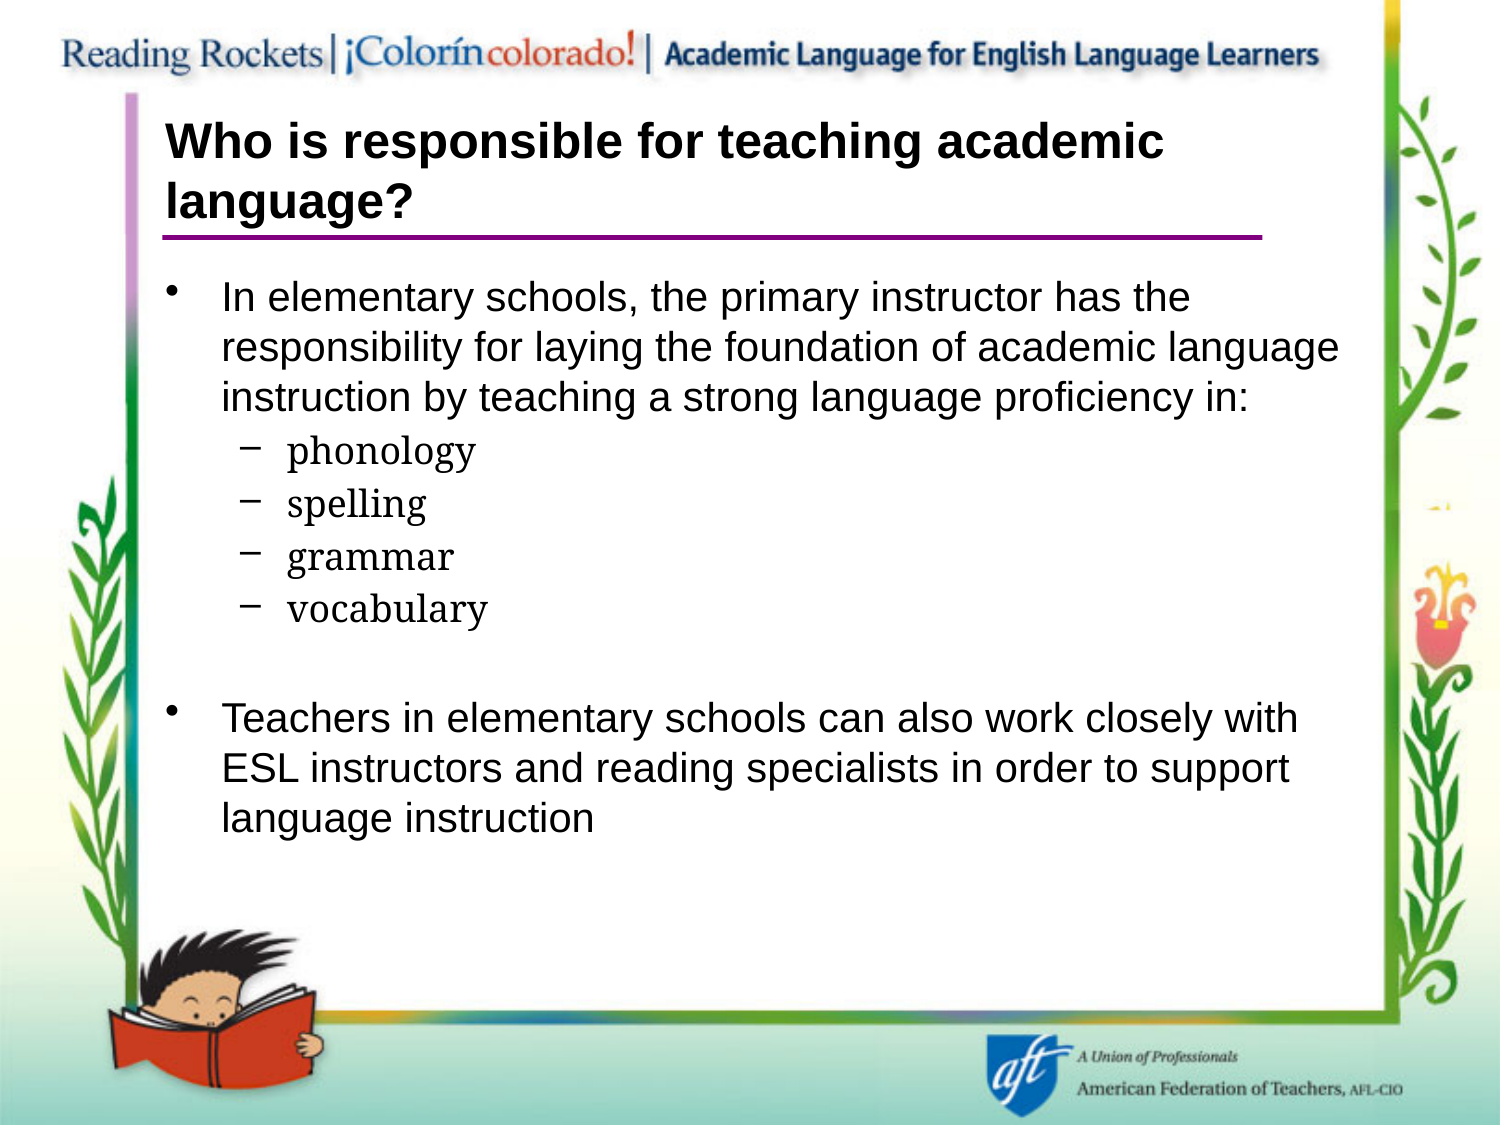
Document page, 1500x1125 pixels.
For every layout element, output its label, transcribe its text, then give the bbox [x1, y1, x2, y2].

list In elementary schools, the primary instructor has the responsibility for laying the foundation of academic language instruction by teaching a strong language proficiency in: phonology spelling grammar vocabulary Teachers in elementary schools can also work closely with ESL instructors and reading specialists in order to support language instruction [149, 262, 1376, 1006]
title Who is responsible for teaching academic language? [149, 74, 1376, 262]
picture [0, 0, 1500, 1125]
